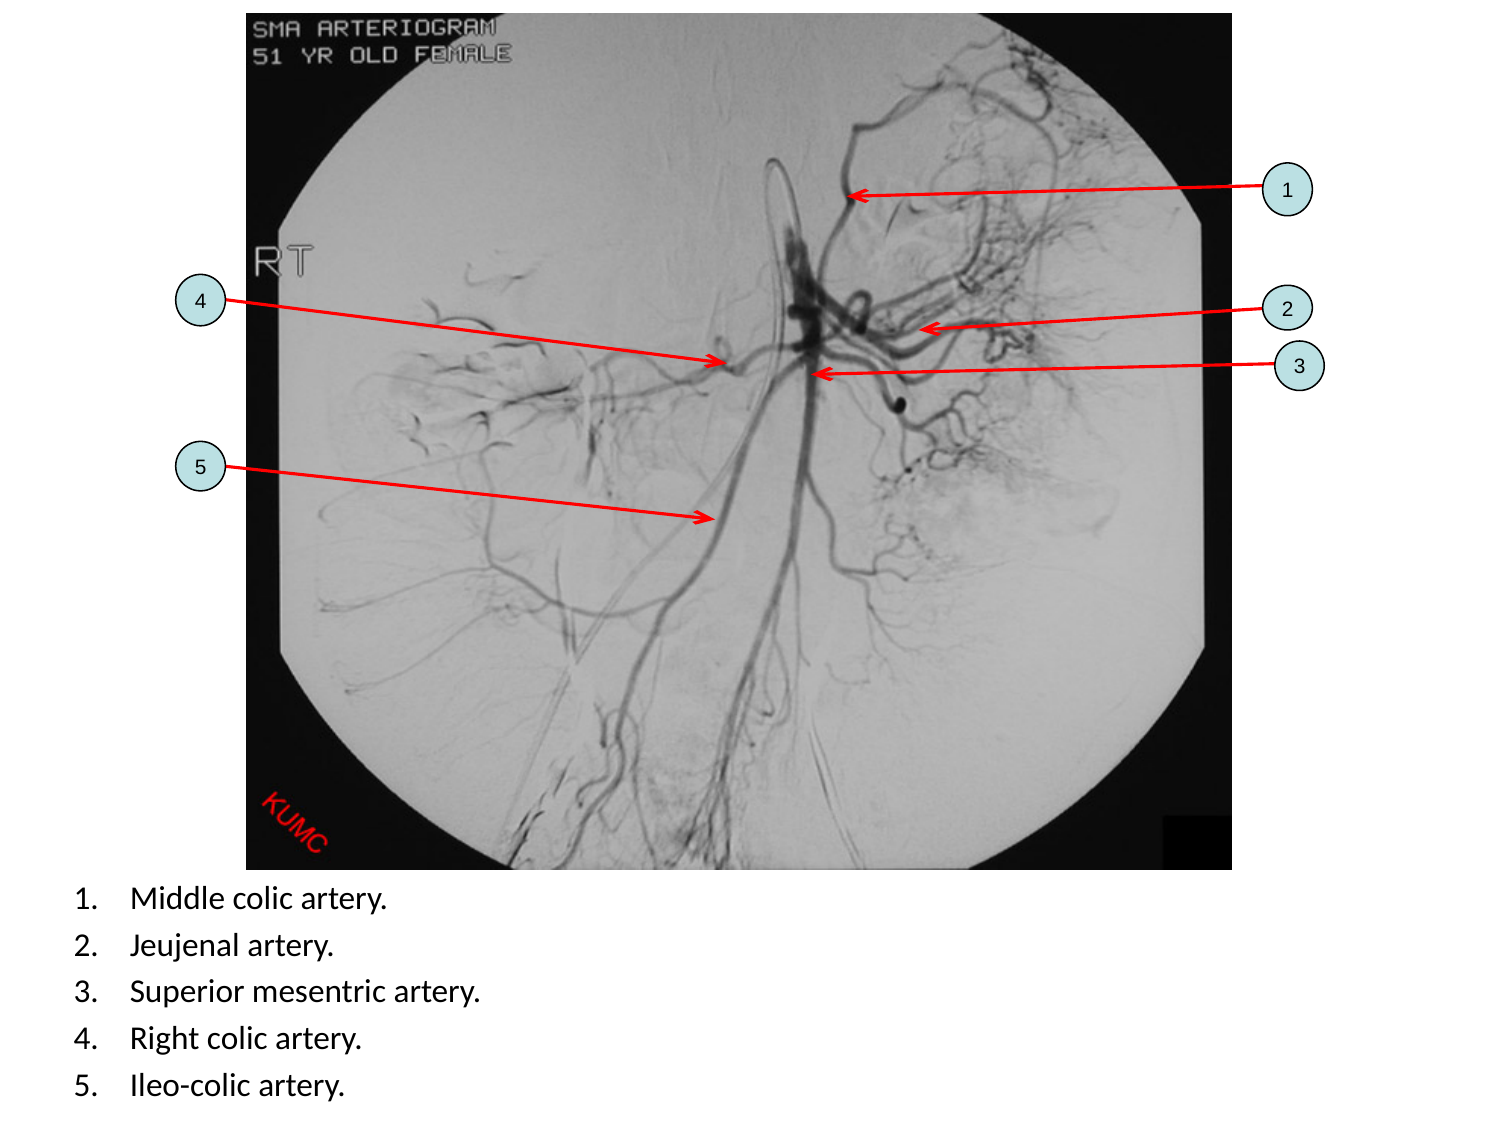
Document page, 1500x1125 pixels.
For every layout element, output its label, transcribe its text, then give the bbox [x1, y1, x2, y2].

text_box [175, 13, 1325, 870]
list Middle colic artery. Jeujenal artery. Superior mesentric artery. Right colic artery. Ileo-colic artery. [58, 869, 1442, 1122]
